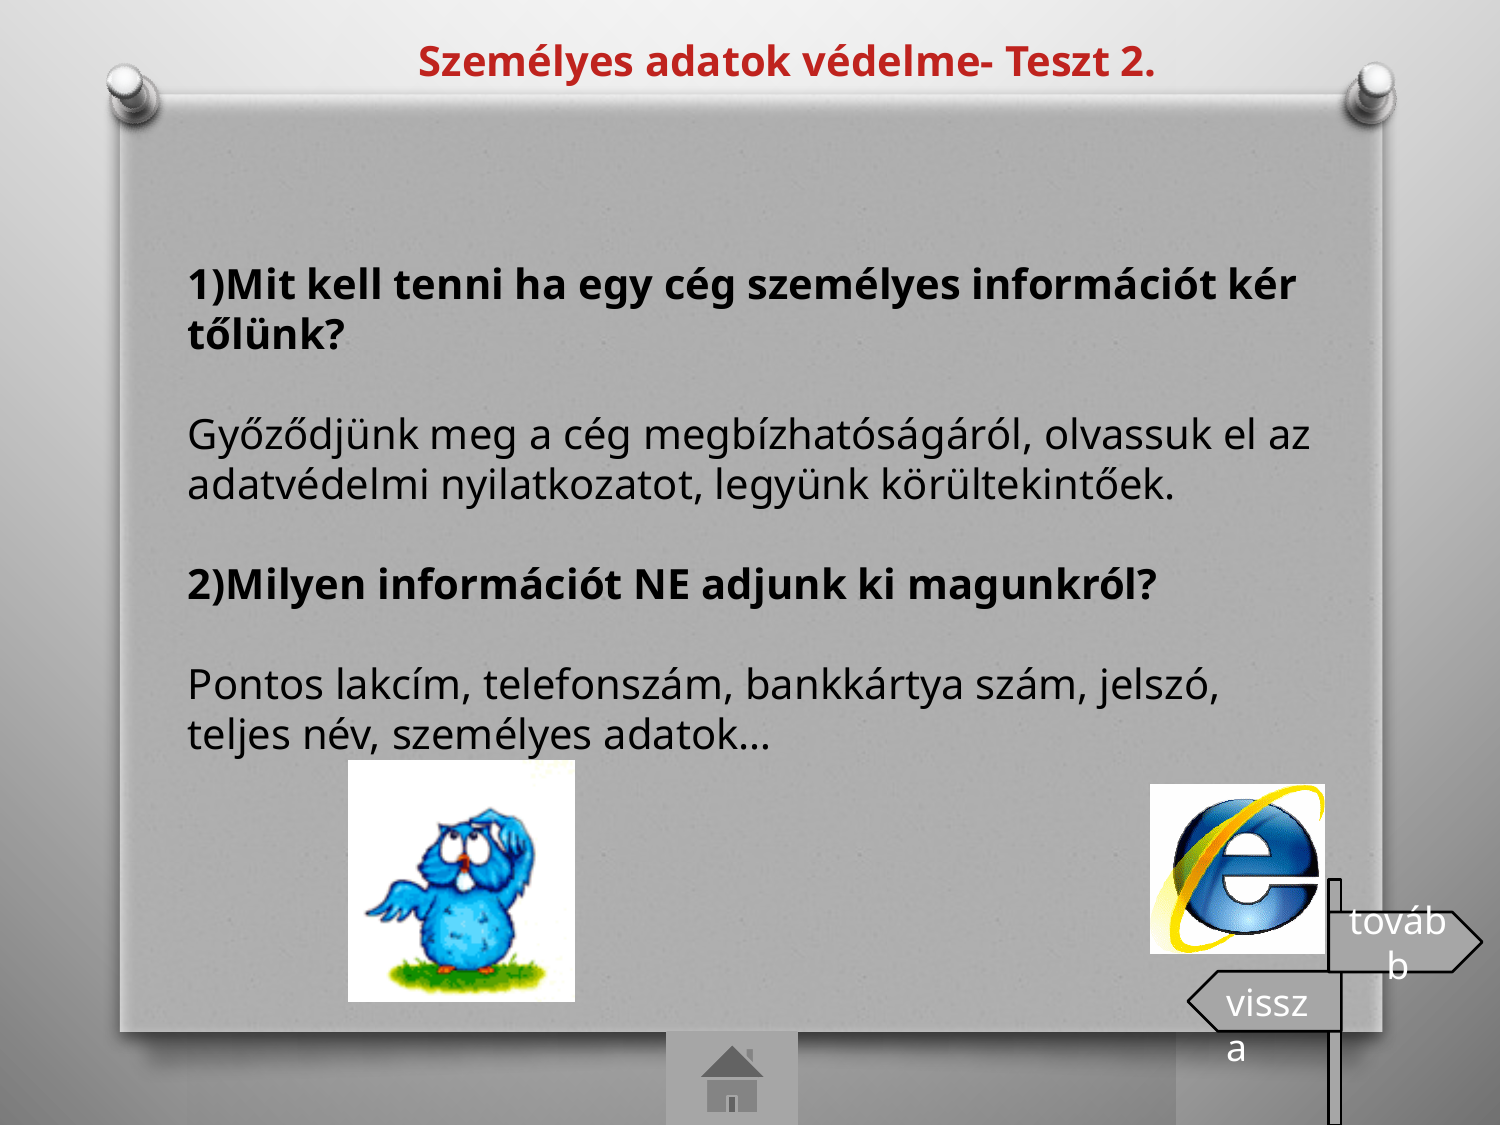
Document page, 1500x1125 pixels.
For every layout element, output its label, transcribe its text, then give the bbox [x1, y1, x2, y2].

picture [1150, 765, 1326, 972]
text_box 1)Mit kell tenni ha egy cég személyes információt kér tőlünk? Győződjünk meg a cég megbízhatóságáról, olvassuk el az adatvédelmi nyilatkozatot, legyünk körültekintőek. 2)Milyen információt NE adjunk ki magunkról? Pontos lakcím, telefonszám, bankkártya szám, jelszó, teljes név, személyes adatok… [173, 250, 1337, 811]
picture [1317, 35, 1439, 156]
text_box [666, 1031, 798, 1125]
picture [75, 29, 198, 153]
picture [348, 760, 575, 1002]
text_box Személyes adatok védelme- Teszt 2. [404, 26, 1186, 92]
text_box [1327, 1033, 1342, 1125]
text_box [1328, 878, 1342, 910]
text_box tovább [1327, 910, 1484, 974]
text_box [1186, 977, 1211, 1027]
text_box vissza [1211, 971, 1340, 1076]
